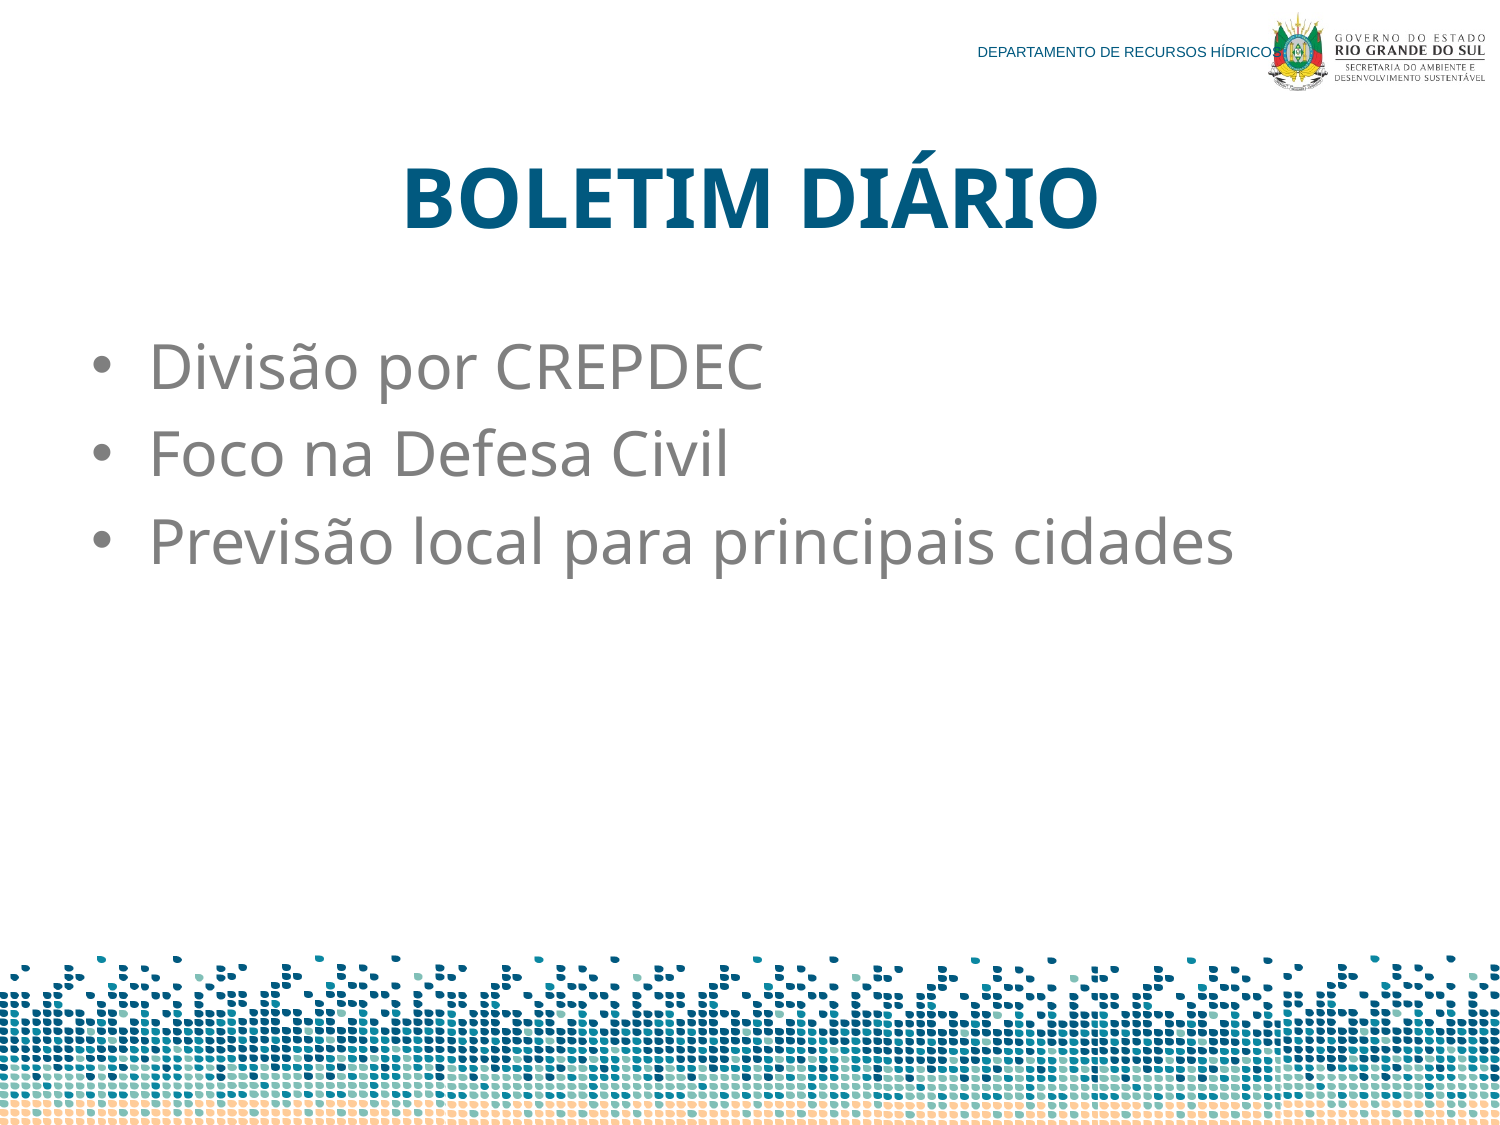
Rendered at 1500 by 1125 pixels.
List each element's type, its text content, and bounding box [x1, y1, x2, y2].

picture [276, 1024, 294, 1029]
picture [1148, 1024, 1166, 1031]
picture [987, 1024, 1005, 1031]
picture [1111, 49, 1118, 55]
picture [0, 955, 1500, 1125]
picture [1203, 1024, 1221, 1031]
picture [331, 1024, 349, 1029]
title BOLETIM DIÁRIO [76, 101, 1427, 290]
list Divisão por CREPDEC Foco na Defesa Civil Previsão local para principais cidades [76, 319, 1427, 1024]
picture [1322, 1024, 1330, 1030]
picture [1214, 47, 1219, 57]
picture [932, 1024, 950, 1031]
picture [989, 49, 996, 55]
picture [714, 1024, 732, 1030]
picture [1268, 12, 1485, 91]
picture [769, 1024, 787, 1030]
picture [1333, 1024, 1352, 1030]
